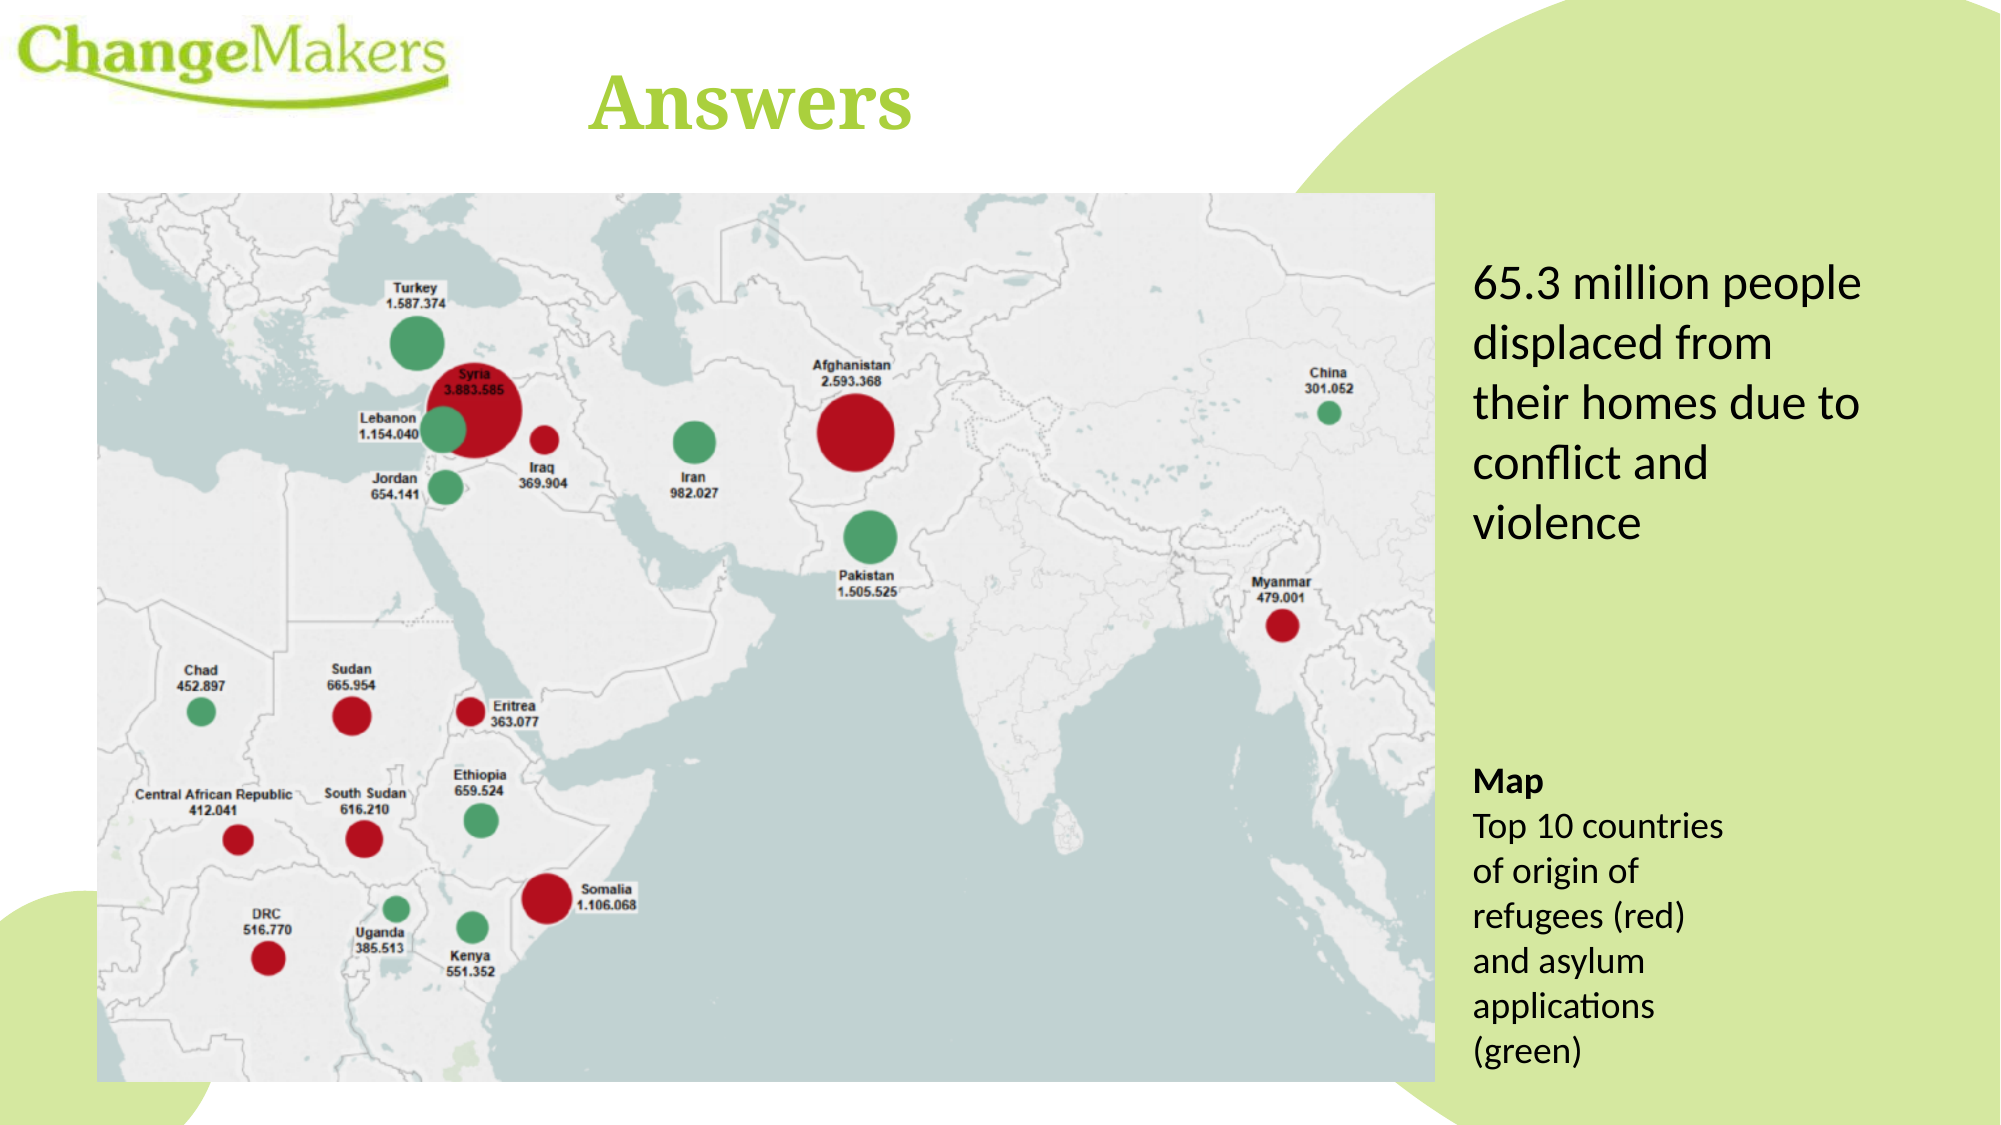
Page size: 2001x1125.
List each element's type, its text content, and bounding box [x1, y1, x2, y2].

text_box Map Top 10 countries of origin of refugees (red) and asylum applications (green) [1457, 748, 1753, 1079]
text_box 65.3 million people displaced from their homes due to conflict and violence [1457, 242, 1893, 557]
picture [0, 15, 508, 118]
picture [97, 193, 1435, 1082]
text_box Answers [573, 46, 1771, 152]
